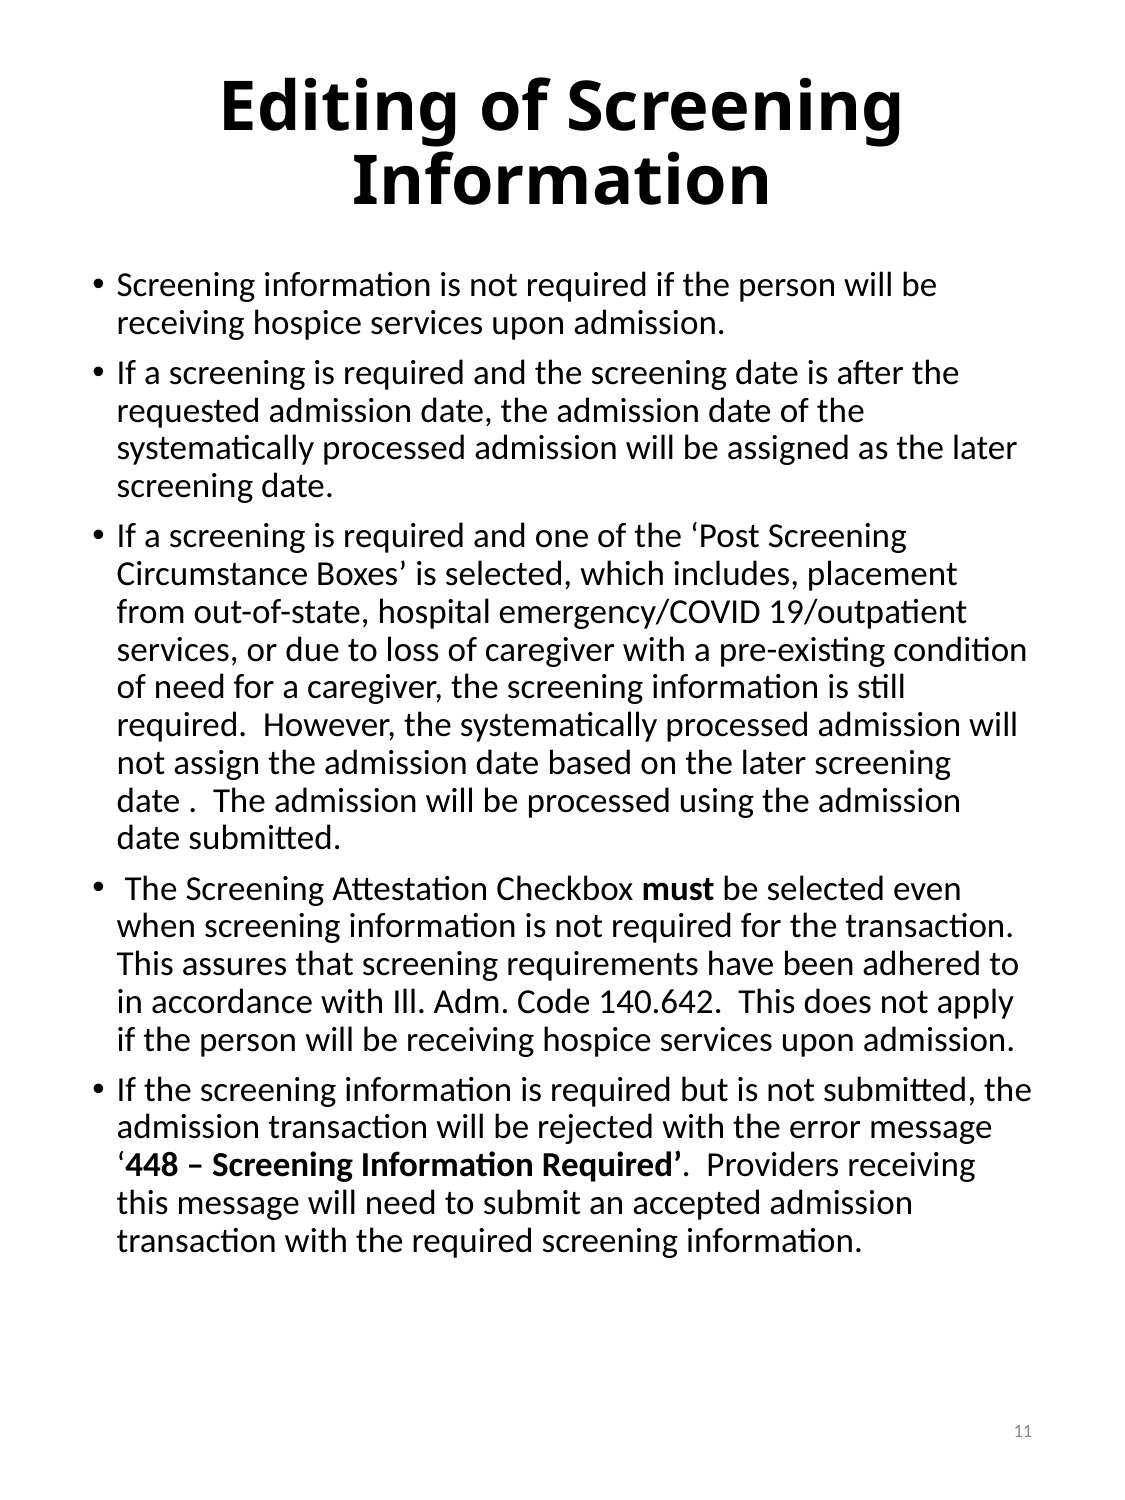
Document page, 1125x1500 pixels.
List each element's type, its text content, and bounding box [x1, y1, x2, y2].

slide_number 11 [794, 1390, 1048, 1471]
title Editing of Screening Information [77, 79, 1048, 212]
list Screening information is not required if the person will be receiving hospice services upon admission. If a screening is required and the screening date is after the requested admission date, the admission date of the systematically processed admission will be assigned as the later screening date. If a screening is required and one of the ‘Post Screening Circumstance Boxes’ is selected, which includes, placement from out-of-state, hospital emergency/COVID 19/outpatient services, or due to loss of caregiver with a pre-existing condition of need for a caregiver, the screening information is still required. However, the systematically processed admission will not assign the admission date based on the later screening date . The admission will be processed using the admission date submitted. The Screening Attestation Checkbox must be selected even when screening information is not required for the transaction. This assures that screening requirements have been adhered to in accordance with Ill. Adm. Code 140.642. This does not apply if the person will be receiving hospice services upon admission. If the screening information is required but is not submitted, the admission transaction will be rejected with the error message ‘448 – Screening Information Required’. Providers receiving this message will need to submit an accepted admission transaction with the required screening information. [77, 258, 1048, 1352]
